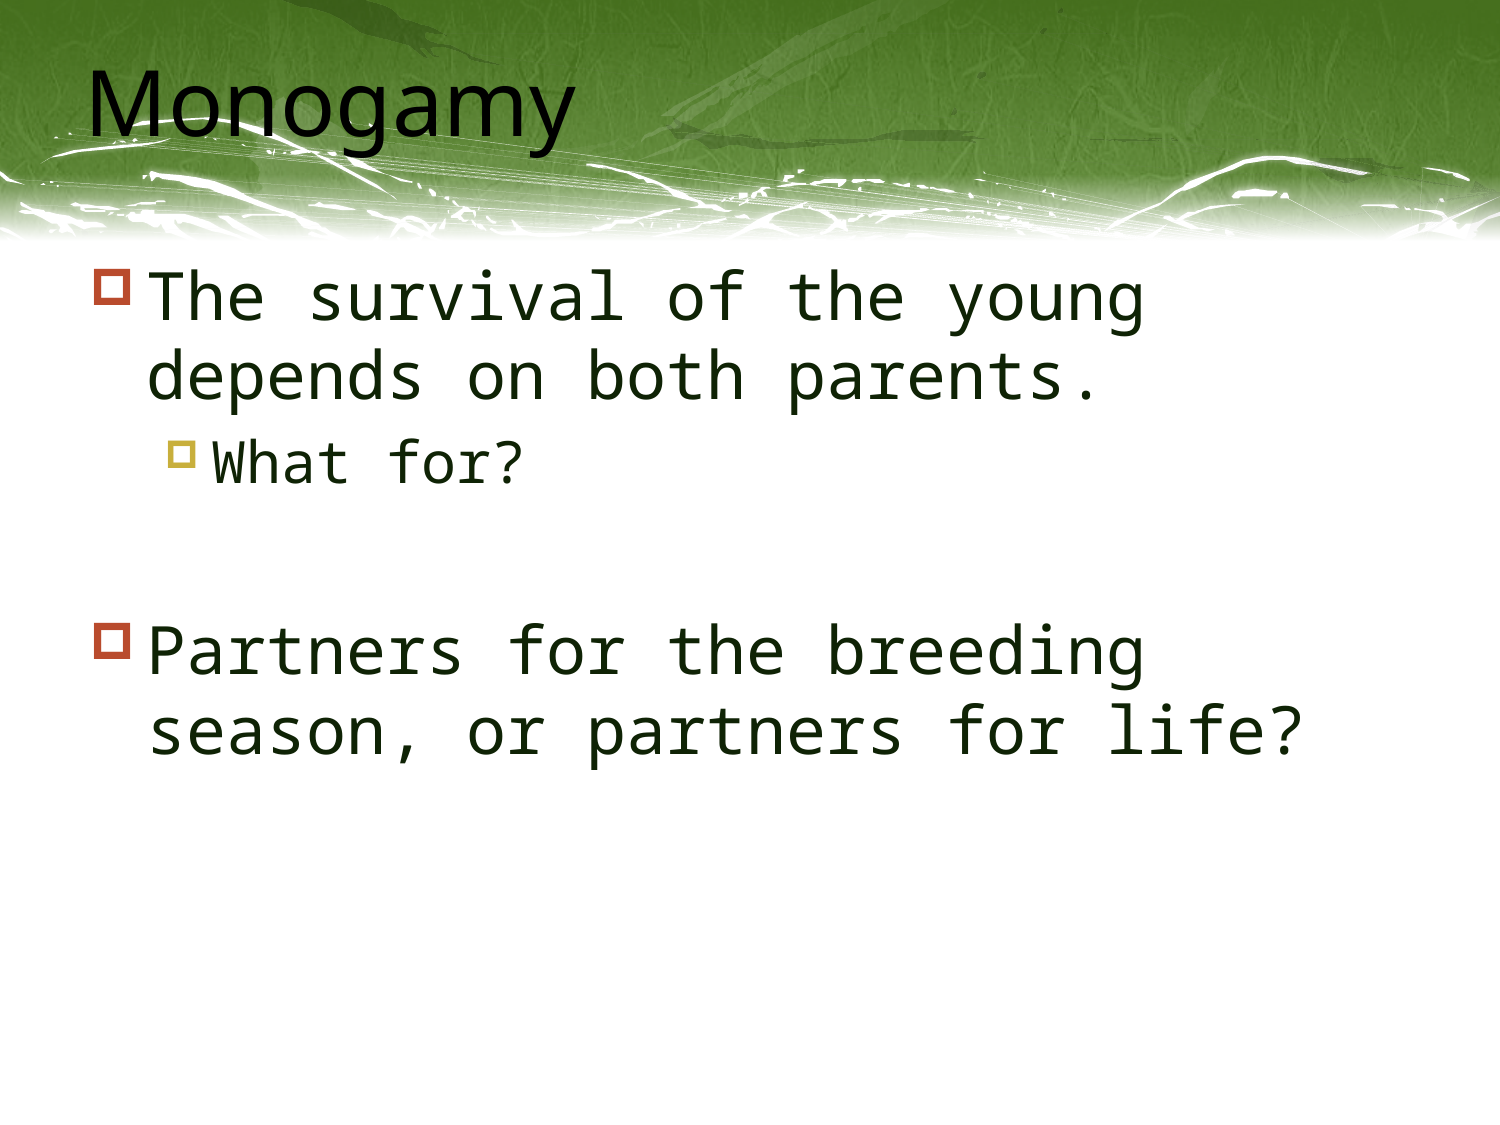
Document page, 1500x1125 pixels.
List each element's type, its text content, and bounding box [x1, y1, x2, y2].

list The survival of the young depends on both parents. What for? Partners for the breeding season, or partners for life? [75, 246, 1425, 776]
title Monogamy [70, 35, 1421, 164]
